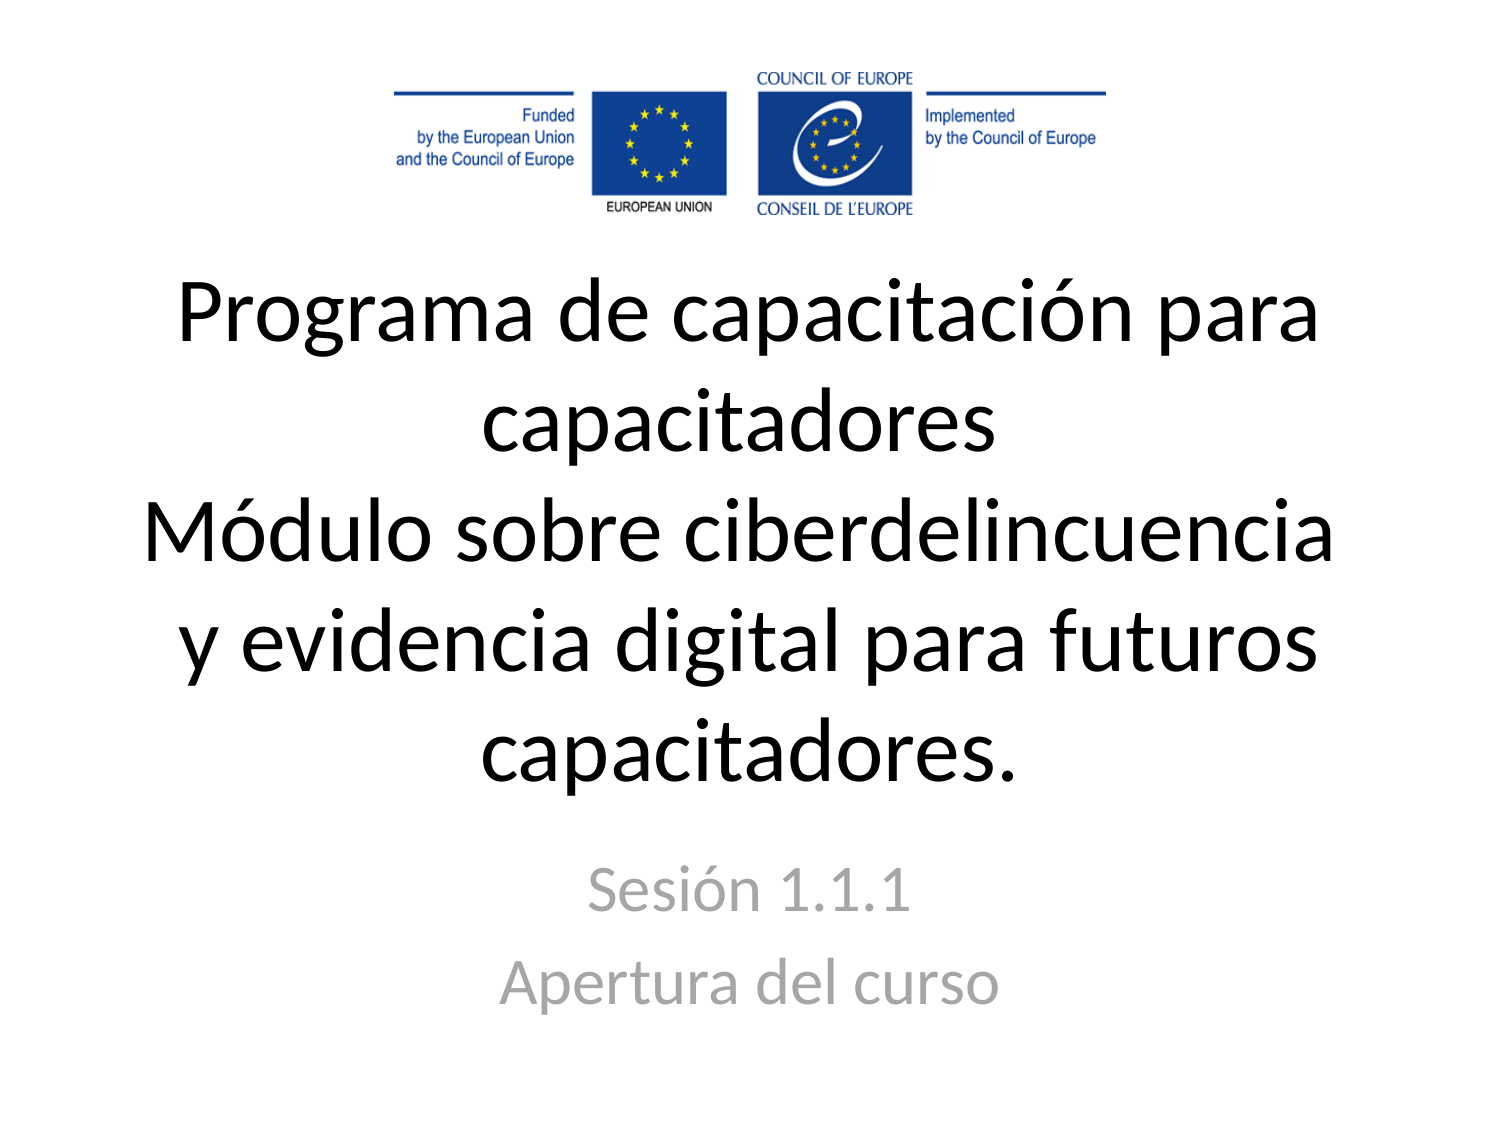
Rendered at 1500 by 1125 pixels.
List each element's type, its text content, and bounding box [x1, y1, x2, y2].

title Programa de capacitación para capacitadores Módulo sobre ciberdelincuencia y evidencia digital para futuros capacitadores. [112, 349, 1388, 591]
subtitle Sesión 1.1.1 Apertura del curso [225, 743, 1275, 1032]
picture [394, 72, 1106, 215]
